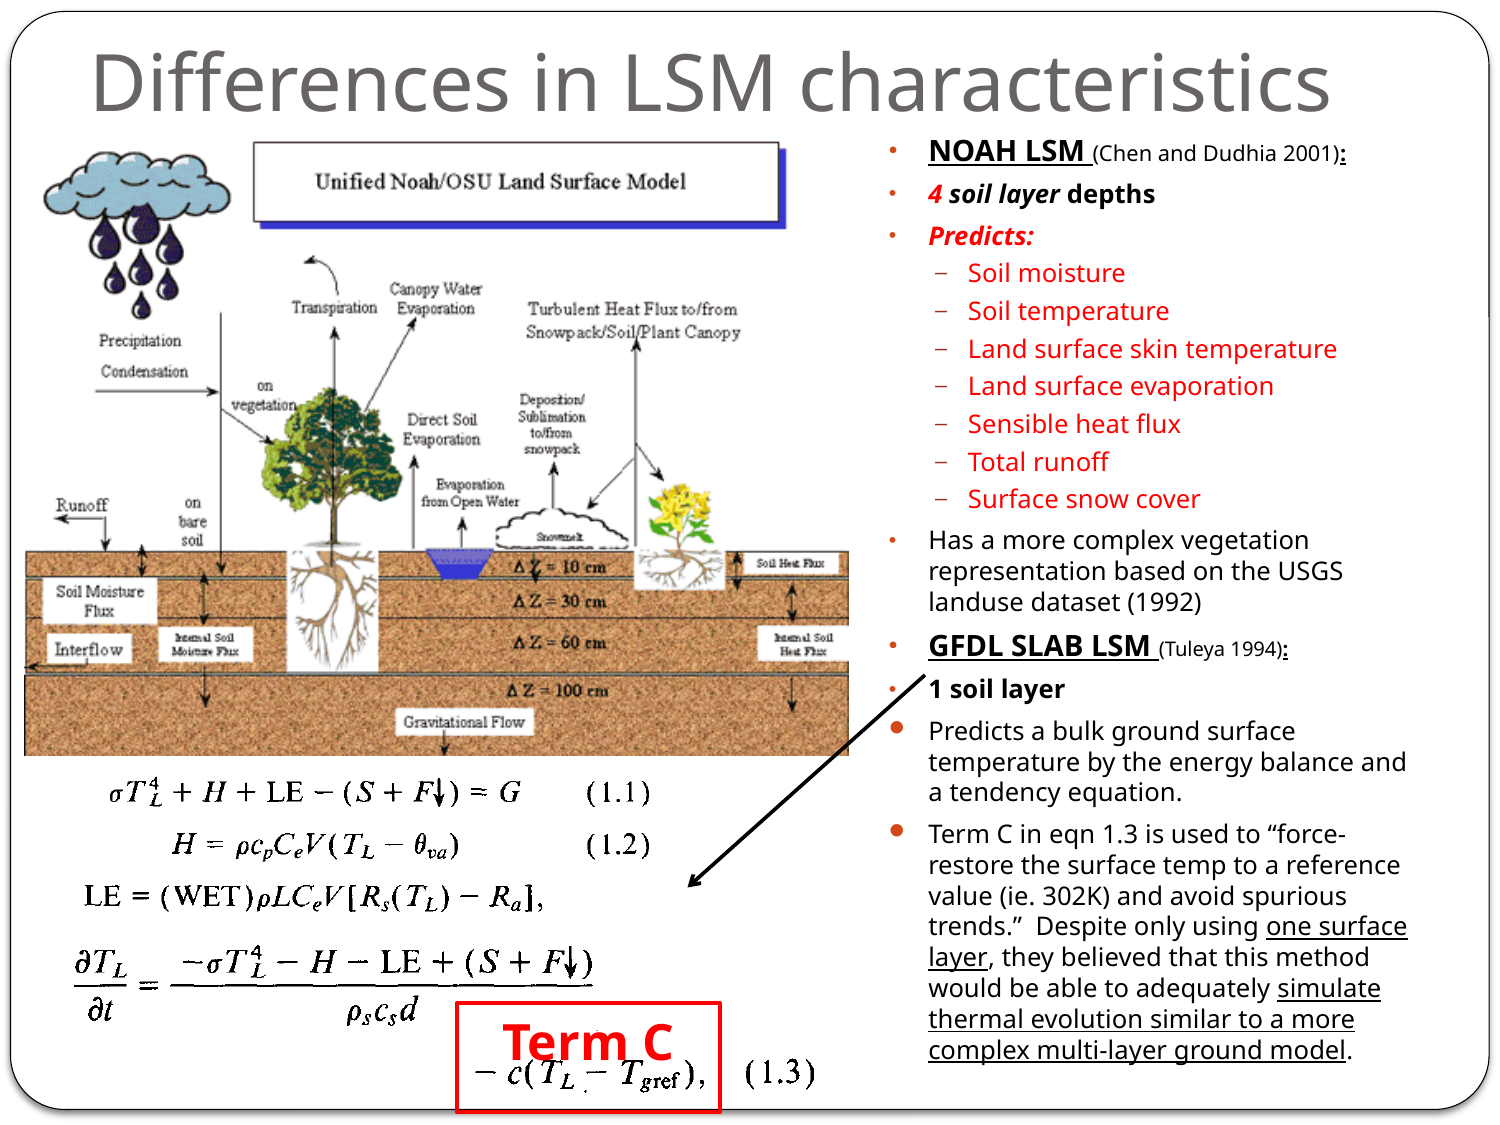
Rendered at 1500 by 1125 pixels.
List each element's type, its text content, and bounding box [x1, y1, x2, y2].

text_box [687, 674, 926, 888]
title Differences in LSM characteristics [75, 24, 1425, 143]
picture [24, 137, 850, 756]
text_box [62, 937, 826, 1113]
list NOAH LSM (Chen and Dudhia 2001): 4 soil layer depths Predicts: Soil moisture Soil temperature Land surface skin temperature Land surface evaporation Sensible heat flux Total runoff Surface snow cover Has a more complex vegetation representation based on the USGS landuse dataset (1992) GFDL SLAB LSM (Tuleya 1994): 1 soil layer Predicts a bulk ground surface temperature by the energy balance and a tendency equation. Term C in eqn 1.3 is used to “force-restore the surface temp to a reference value (ie. 302K) and avoid spurious trends.” Despite only using one surface layer, they believed that this method would be able to adequately simulate thermal evolution similar to a more complex multi-layer ground model. [873, 125, 1425, 1113]
picture [62, 762, 663, 924]
